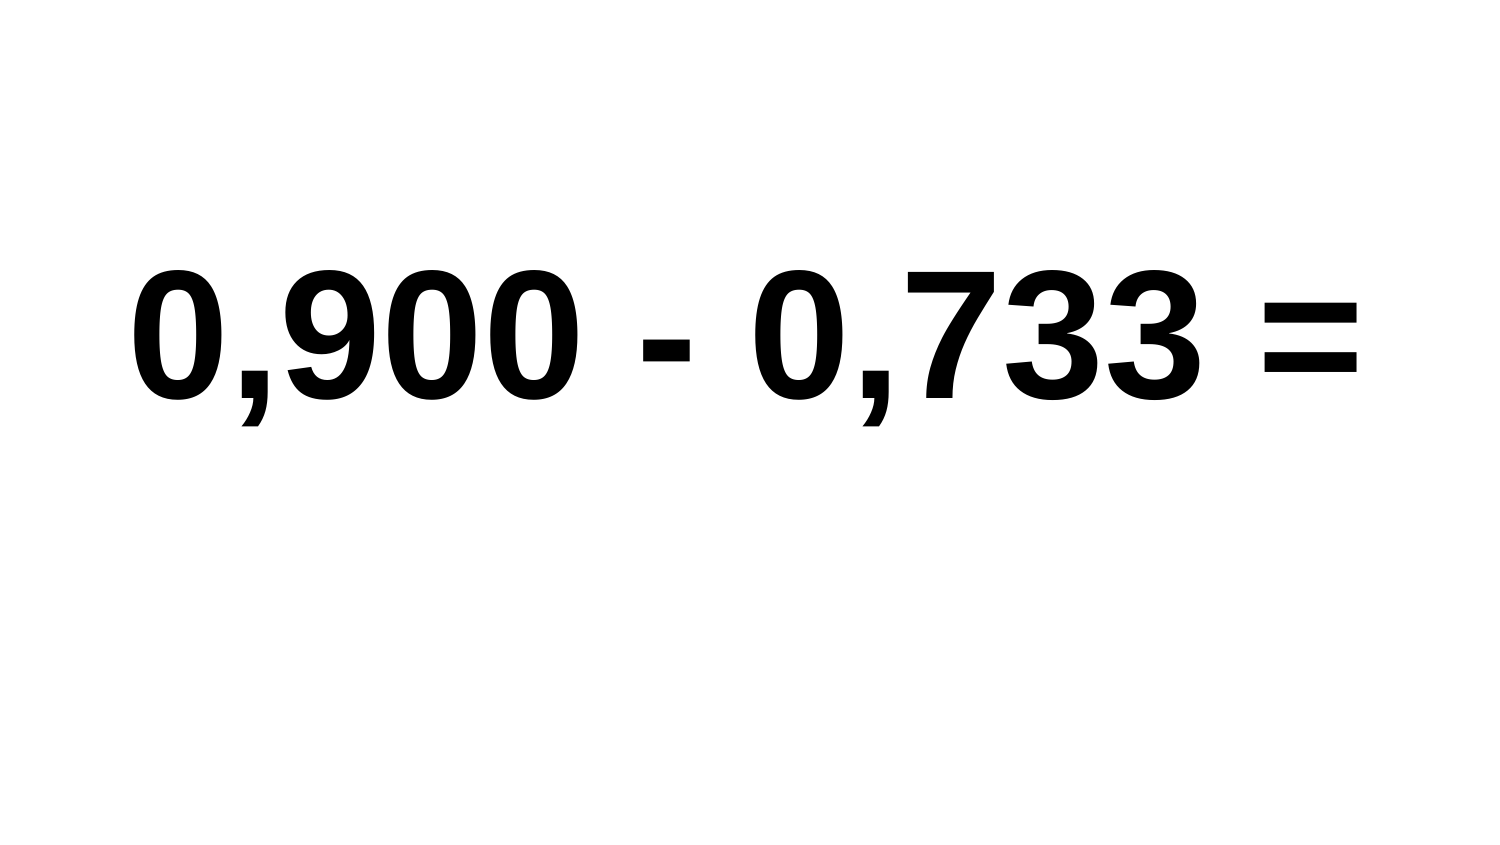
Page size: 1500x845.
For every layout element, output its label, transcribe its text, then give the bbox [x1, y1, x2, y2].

text_box 0,900 - 0,733 = [112, 259, 1388, 450]
